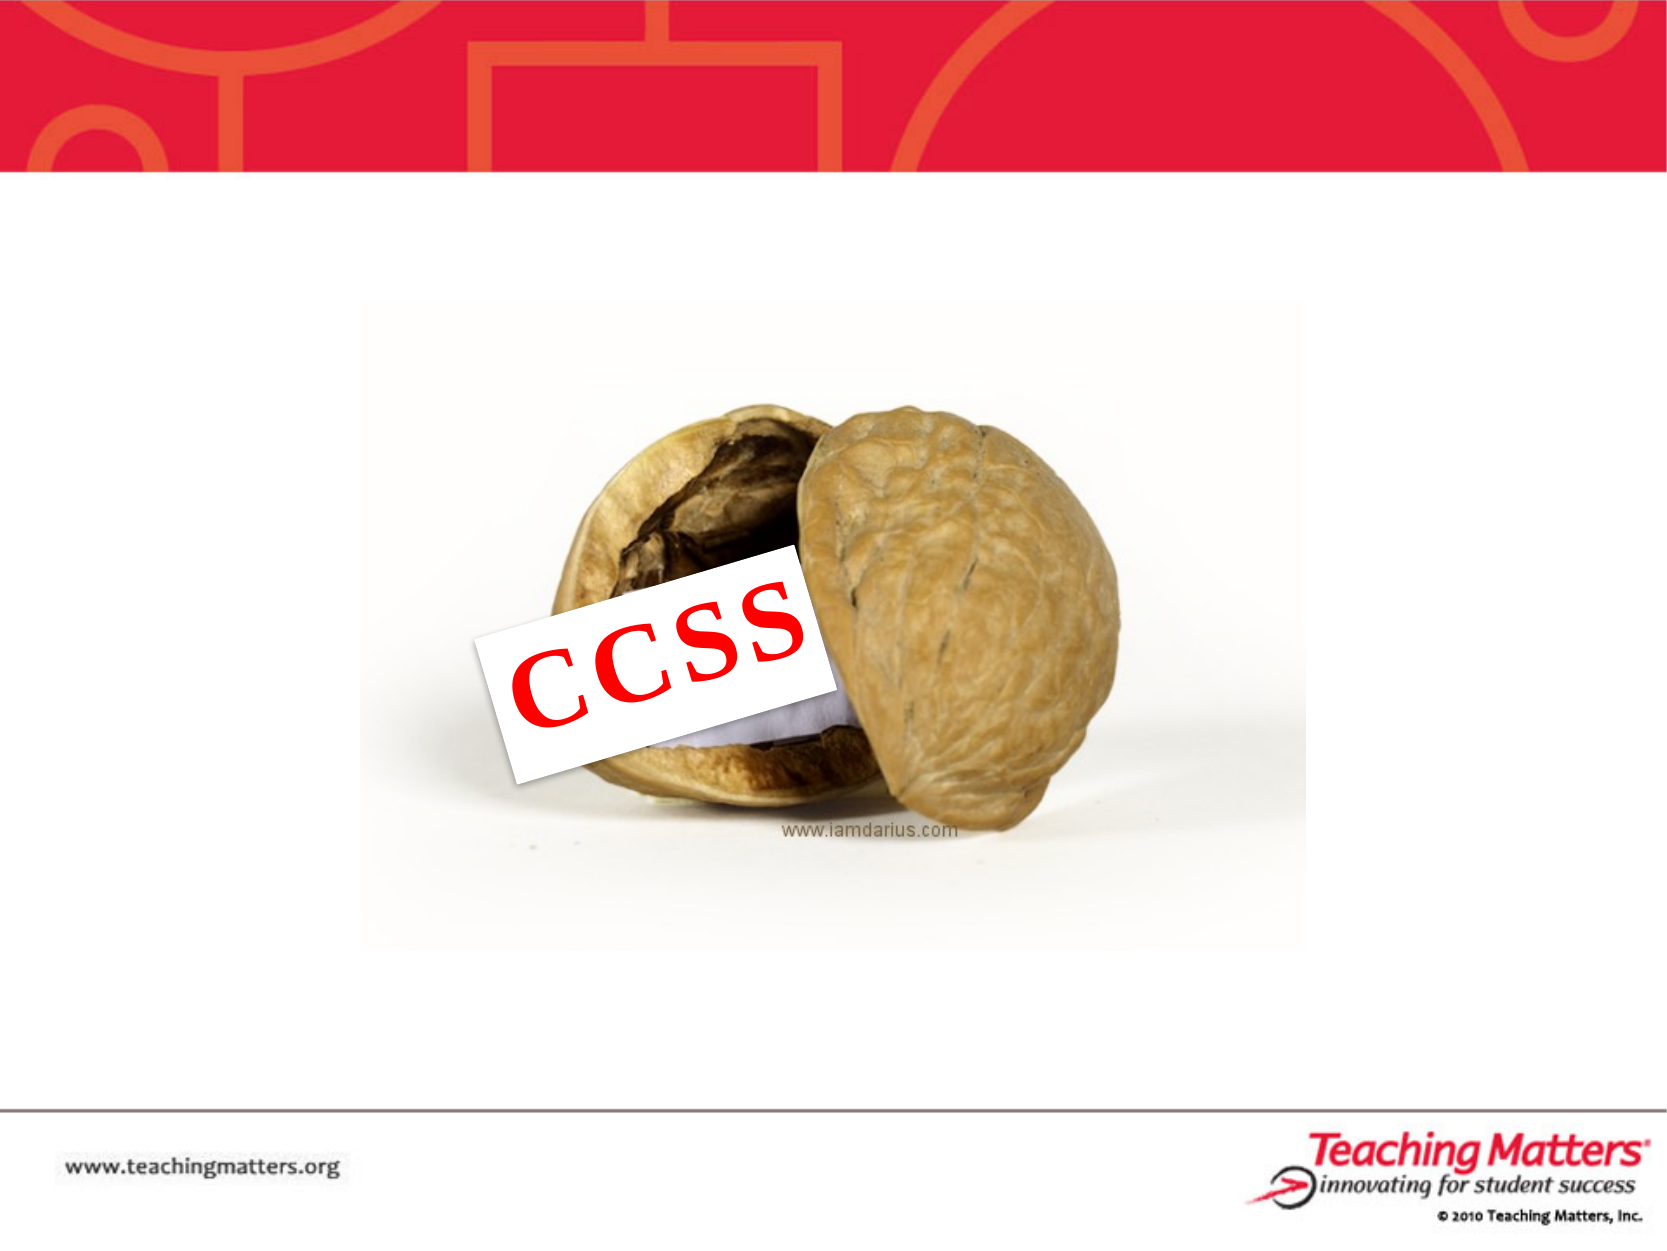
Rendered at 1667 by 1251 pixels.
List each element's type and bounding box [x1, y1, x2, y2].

text_box [437, 574, 871, 740]
picture [0, 0, 1667, 1250]
